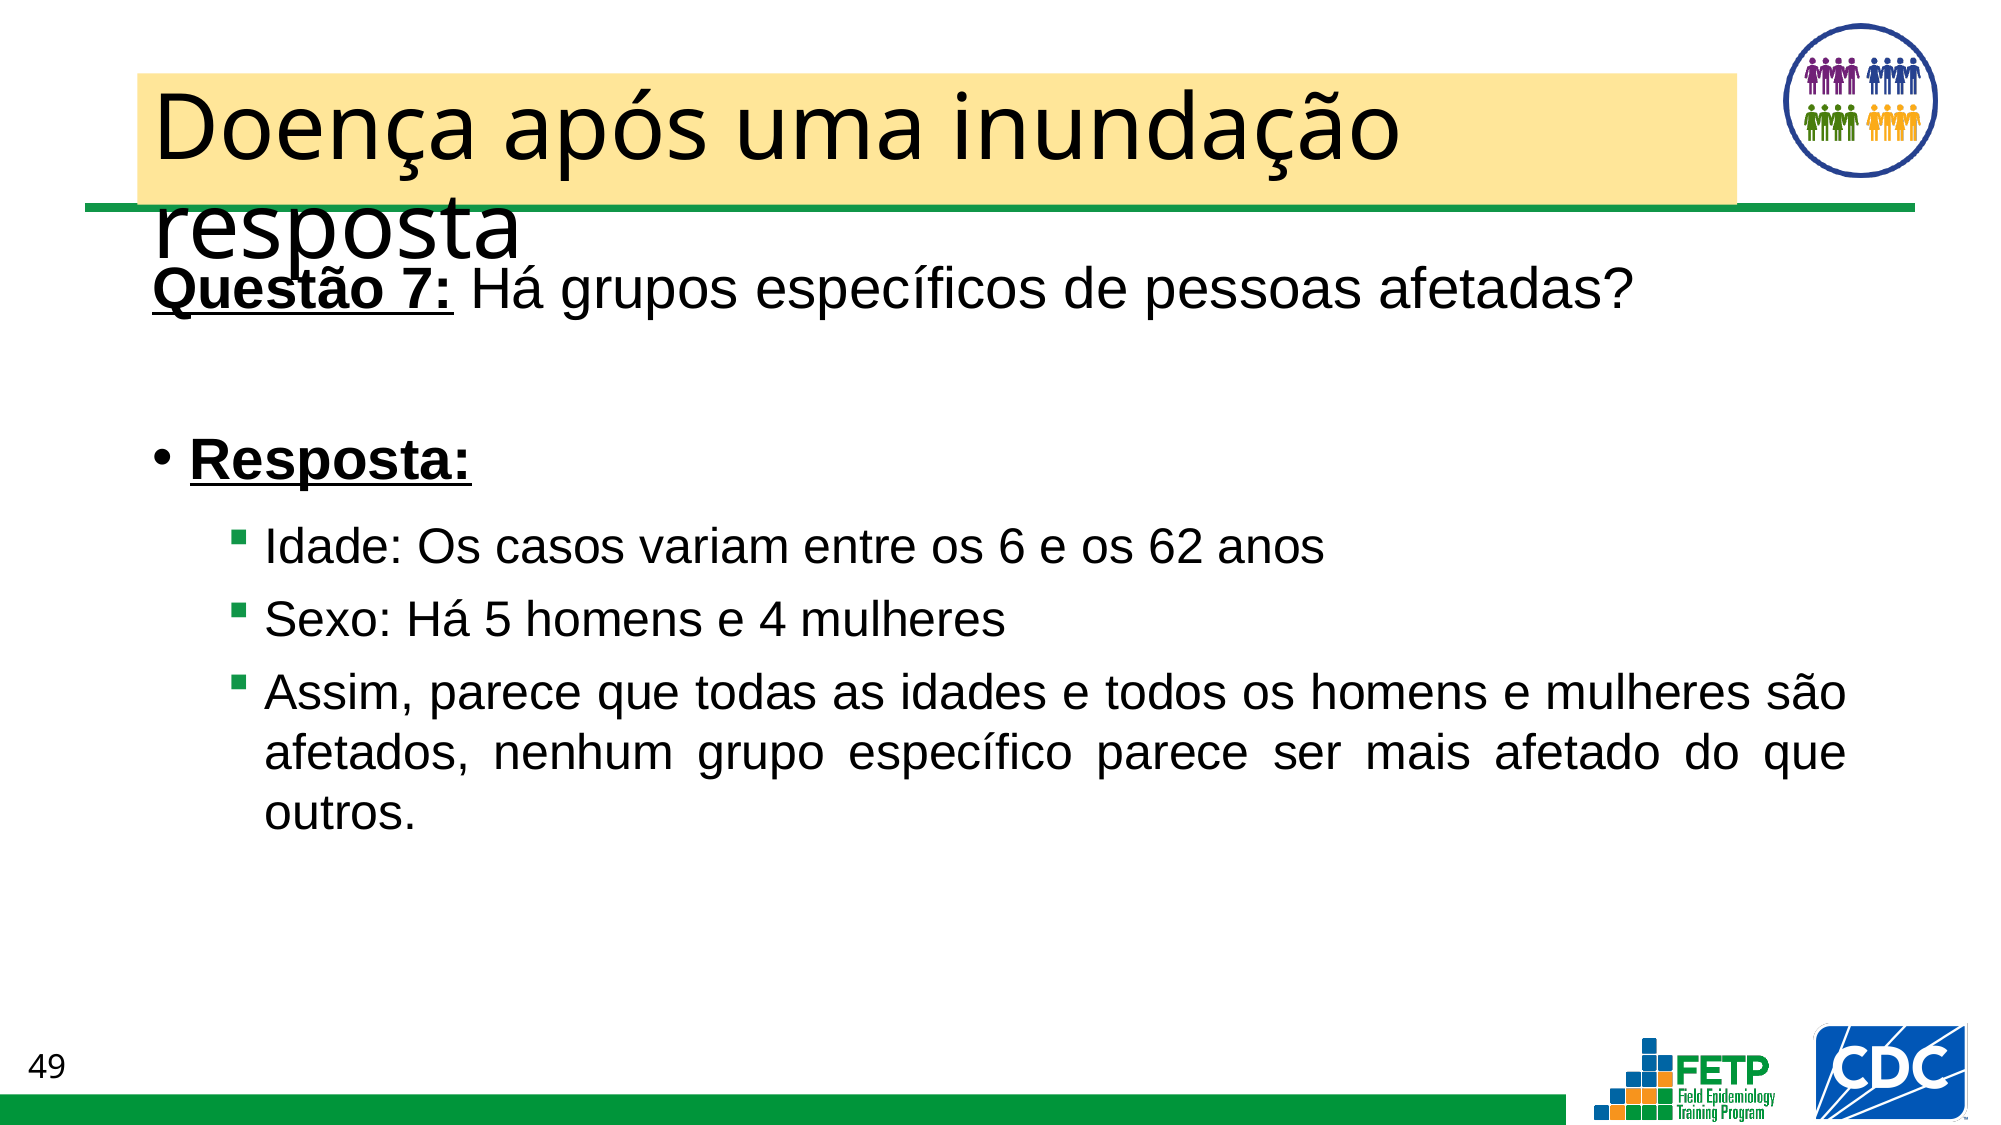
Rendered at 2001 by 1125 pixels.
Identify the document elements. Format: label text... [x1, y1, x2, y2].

list Questão 7: Há grupos específicos de pessoas afetadas? Resposta: Idade: Os casos variam entre os 6 e os 62 anos Sexo: Há 5 homens e 4 mulheres Assim, parece que todas as idades e todos os homens e mulheres são afetados, nenhum grupo específico parece ser mais afetado do que outros. [137, 242, 1863, 1004]
picture [1783, 23, 1938, 178]
picture [1813, 1023, 1968, 1122]
picture [1594, 1038, 1775, 1122]
title Doença após uma inundação resposta [137, 73, 1738, 205]
